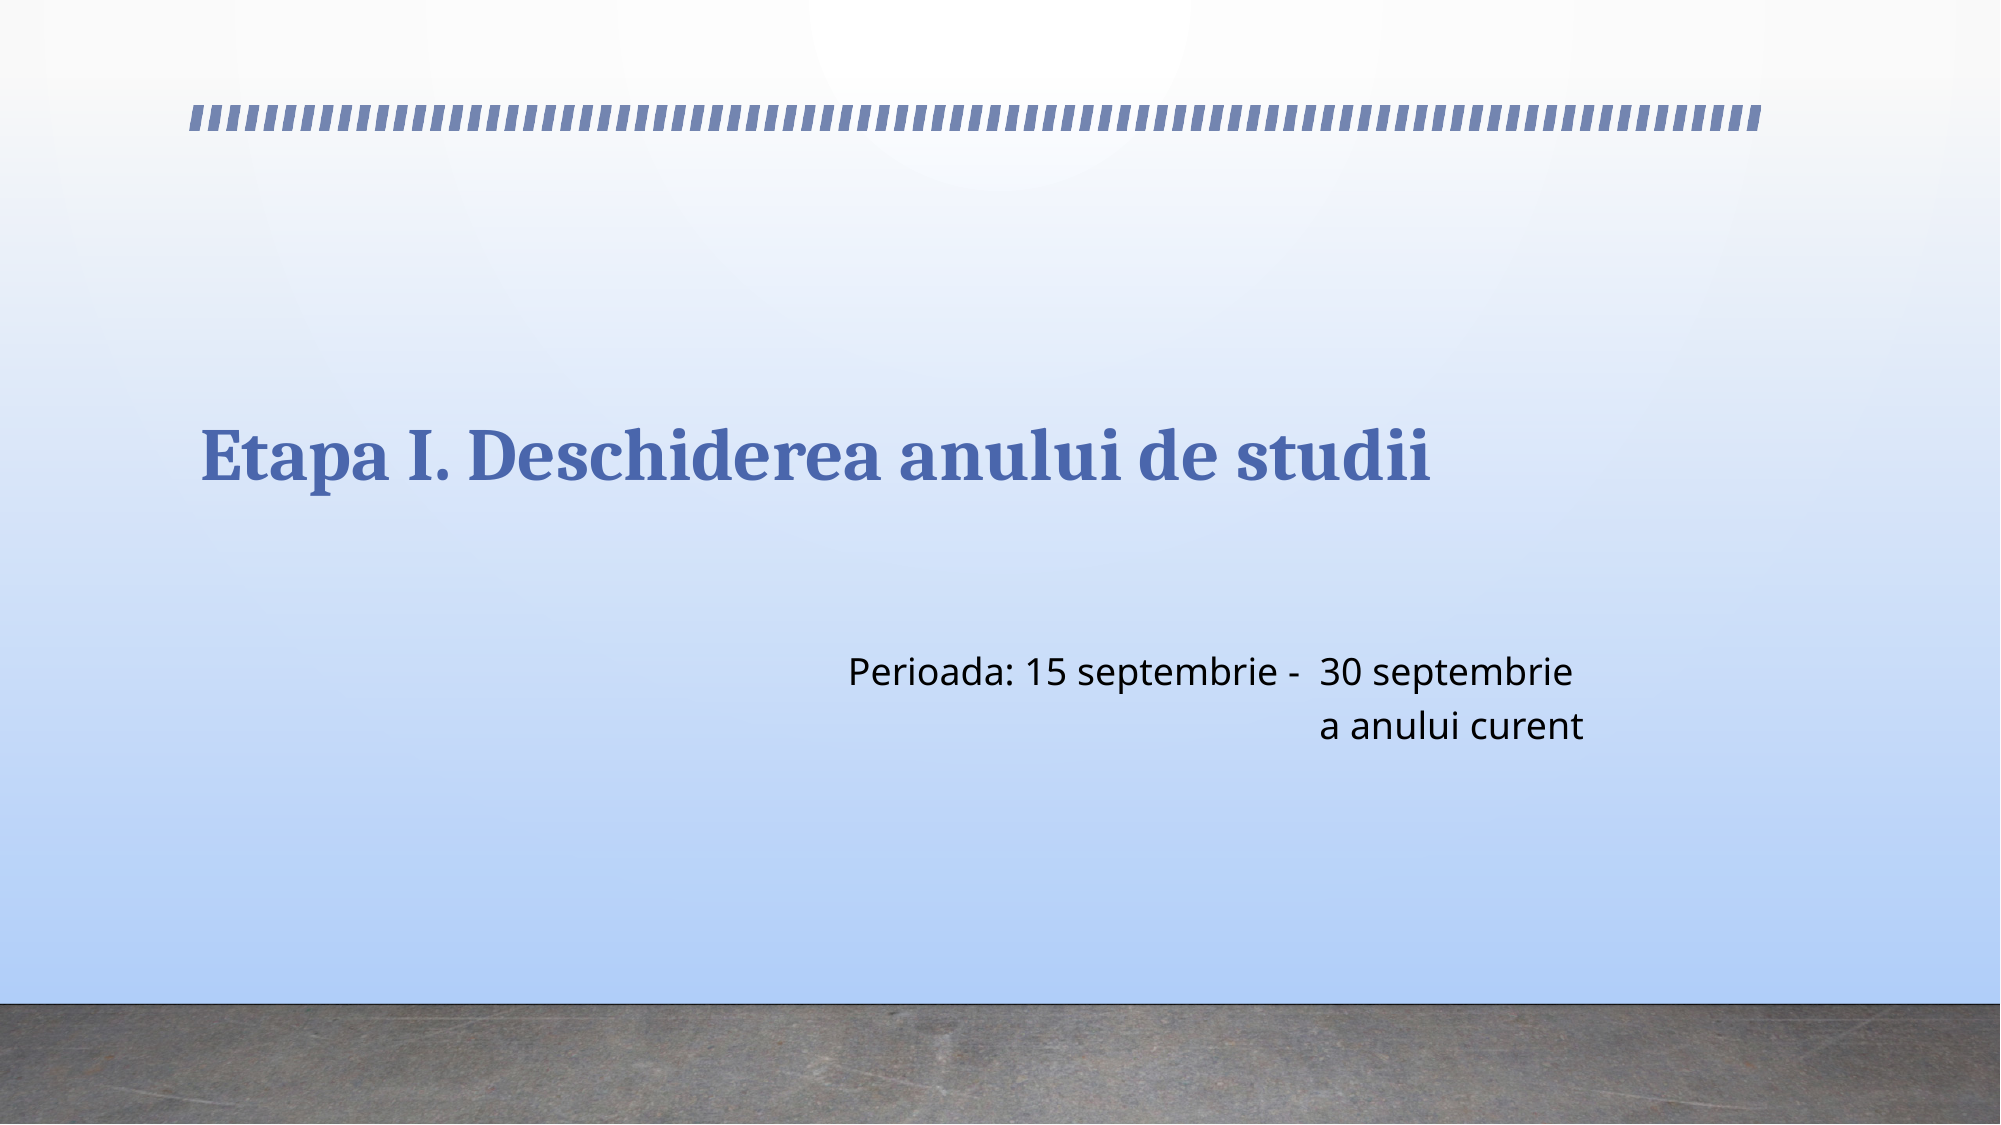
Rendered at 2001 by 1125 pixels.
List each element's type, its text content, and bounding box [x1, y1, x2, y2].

list Perioada: 15 septembrie - 30 septembrie a anului curent [185, 624, 1600, 791]
title Etapa I. Deschiderea anului de studii [185, 288, 1600, 624]
picture [0, 1004, 2000, 1124]
